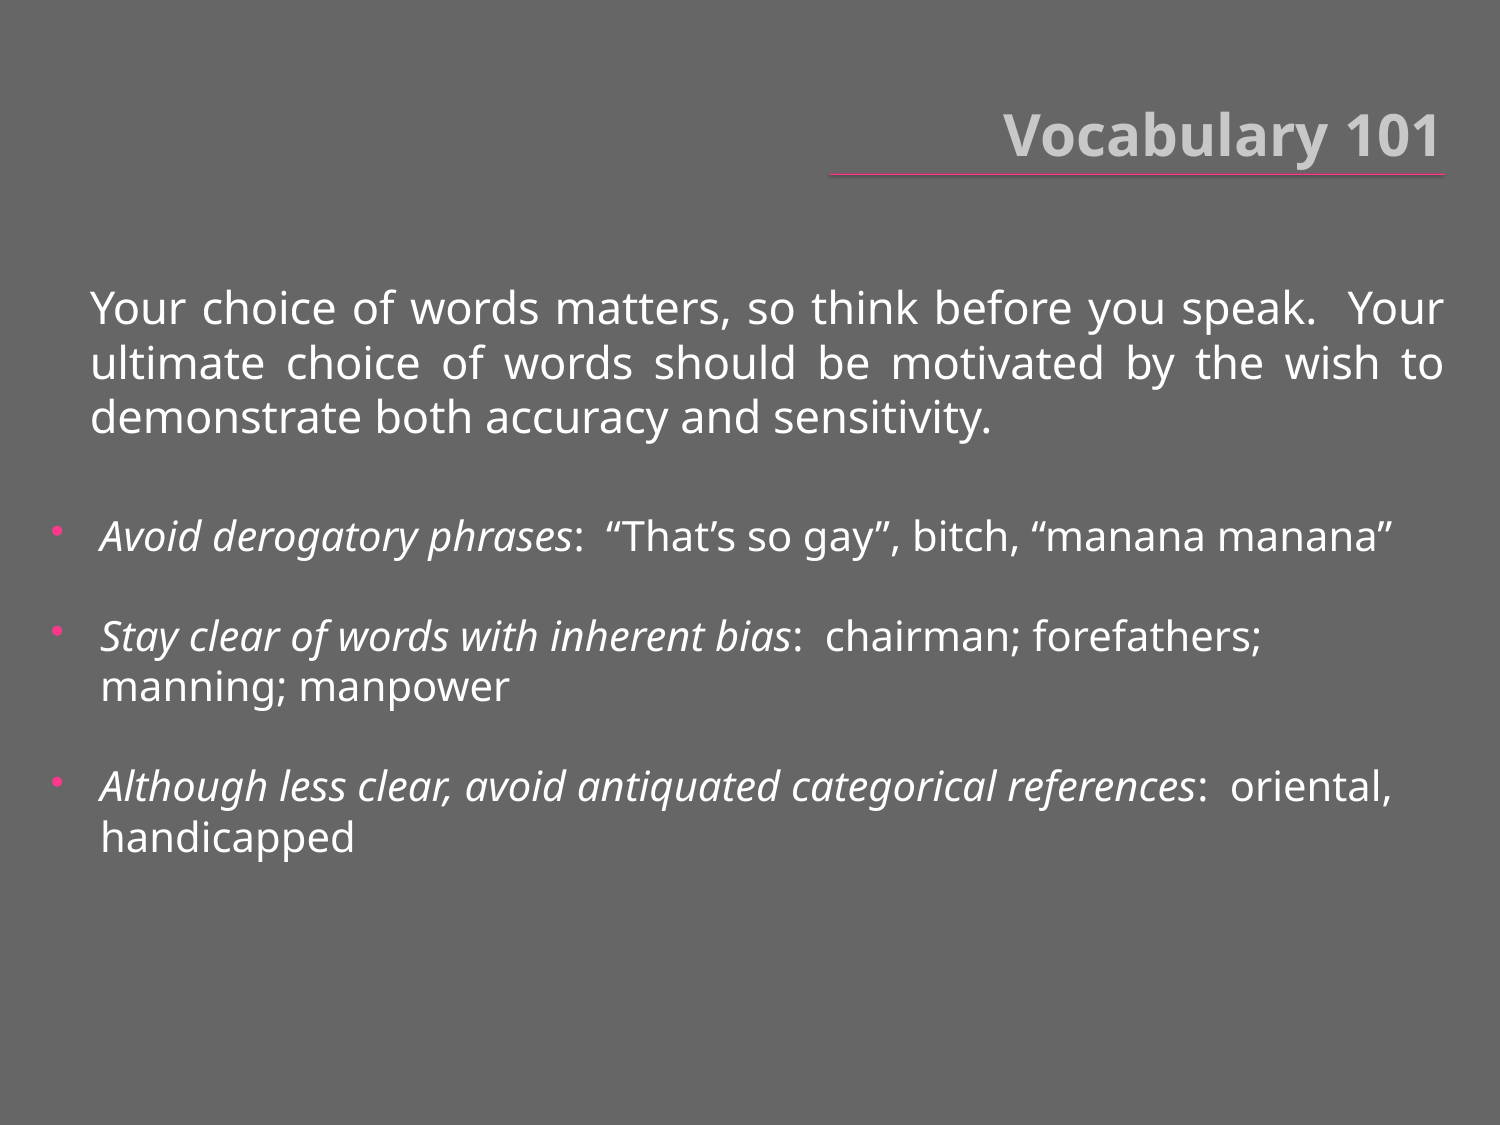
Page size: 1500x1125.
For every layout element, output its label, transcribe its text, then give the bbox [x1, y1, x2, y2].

title Vocabulary 101 [814, 50, 1460, 175]
list Avoid derogatory phrases: “That’s so gay”, bitch, “manana manana” Stay clear of words with inherent bias: chairman; forefathers; manning; manpower Although less clear, avoid antiquated categorical references: oriental, handicapped [37, 462, 1460, 1015]
list Your choice of words matters, so think before you speak. Your ultimate choice of words should be motivated by the wish to demonstrate both accuracy and sensitivity. [75, 237, 1460, 450]
